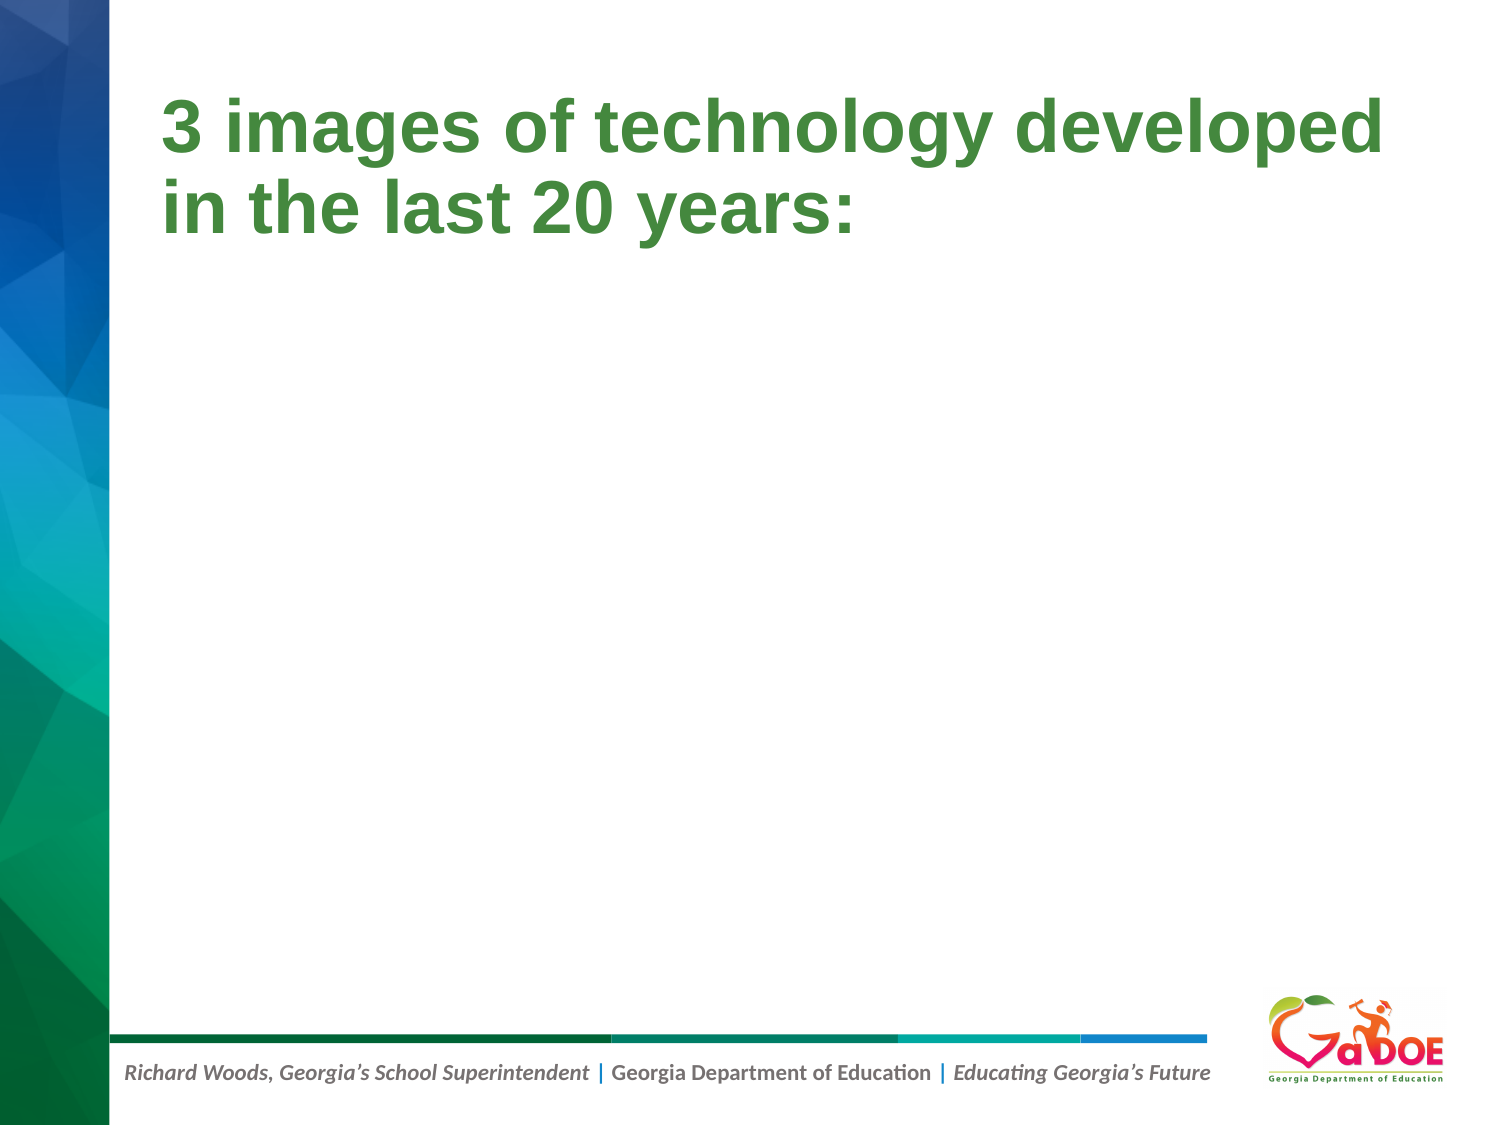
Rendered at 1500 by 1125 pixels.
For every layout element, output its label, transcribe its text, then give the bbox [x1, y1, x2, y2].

picture [1263, 987, 1447, 1089]
title 3 images of technology developed in the last 20 years: [146, 59, 1441, 278]
picture [0, 0, 110, 1125]
